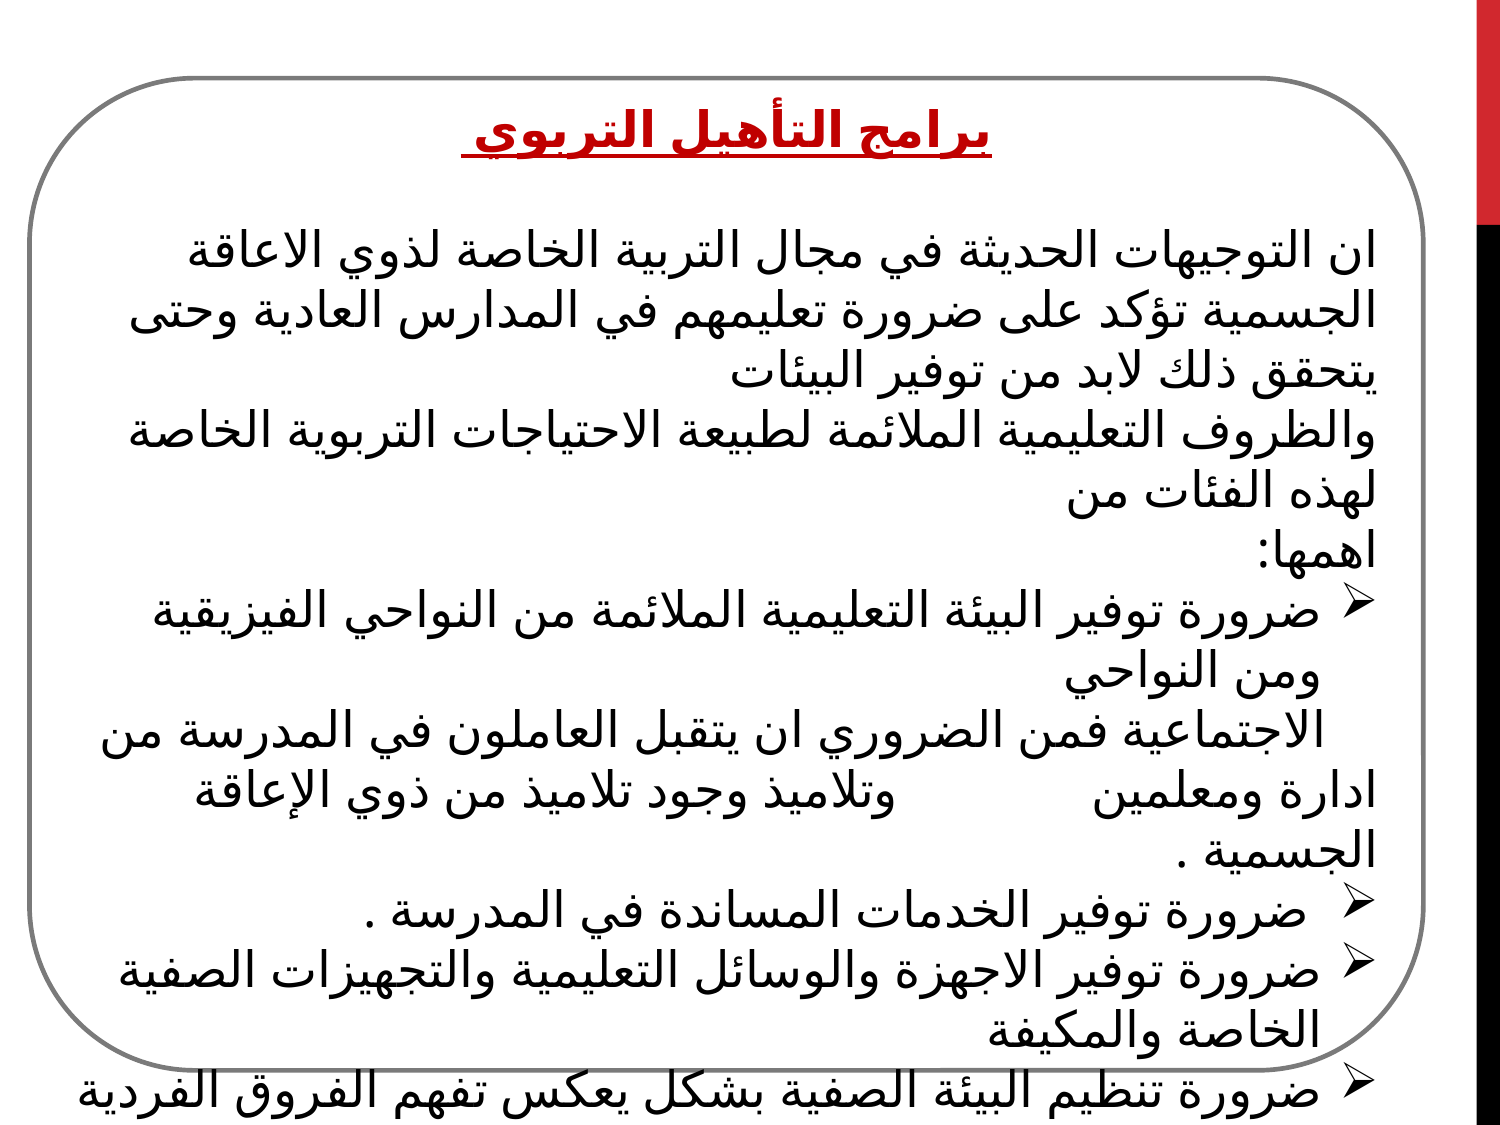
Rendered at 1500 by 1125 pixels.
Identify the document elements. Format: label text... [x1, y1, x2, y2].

text_box برامج التأهيل التربوي ان التوجيهات الحديثة في مجال التربية الخاصة لذوي الاعاقة الجسمية تؤكد على ضرورة تعليمهم في المدارس العادية وحتى يتحقق ذلك لابد من توفير البيئات والظروف التعليمية الملائمة لطبيعة الاحتياجات التربوية الخاصة لهذه الفئات من اهمها: ضرورة توفير البيئة التعليمية الملائمة من النواحي الفيزيقية ومن النواحي الاجتماعية فمن الضروري ان يتقبل العاملون في المدرسة من ادارة ومعلمين و وتلاميذ وجود تلاميذ من ذوي الإعاقة الجسمية . ضرورة توفير الخدمات المساندة في المدرسة . ضرورة توفير الاجهزة والوسائل التعليمية والتجهيزات الصفية الخاصة والمكيفة ضرورة تنظيم البيئة الصفية بشكل يعكس تفهم الفروق الفردية ويراعي الحاجات الخاصة للتلاميذ من ذوي الإعاقة الجسمية بما يتيح لهم الفرصة لاستثارة التعلم و وتشجيعه وبما يسمح للتلميذ بحرية التنقل والجلوس الصحيح وتأدية الواجبات ا المدرسية بالحد الادنى من الصعوبات والعوائق للتلميذ ولبقية تلاميذ الصف . [58, 89, 1394, 1125]
text_box [129, 75, 1324, 89]
text_box [27, 146, 58, 1002]
text_box [1394, 145, 1426, 1004]
